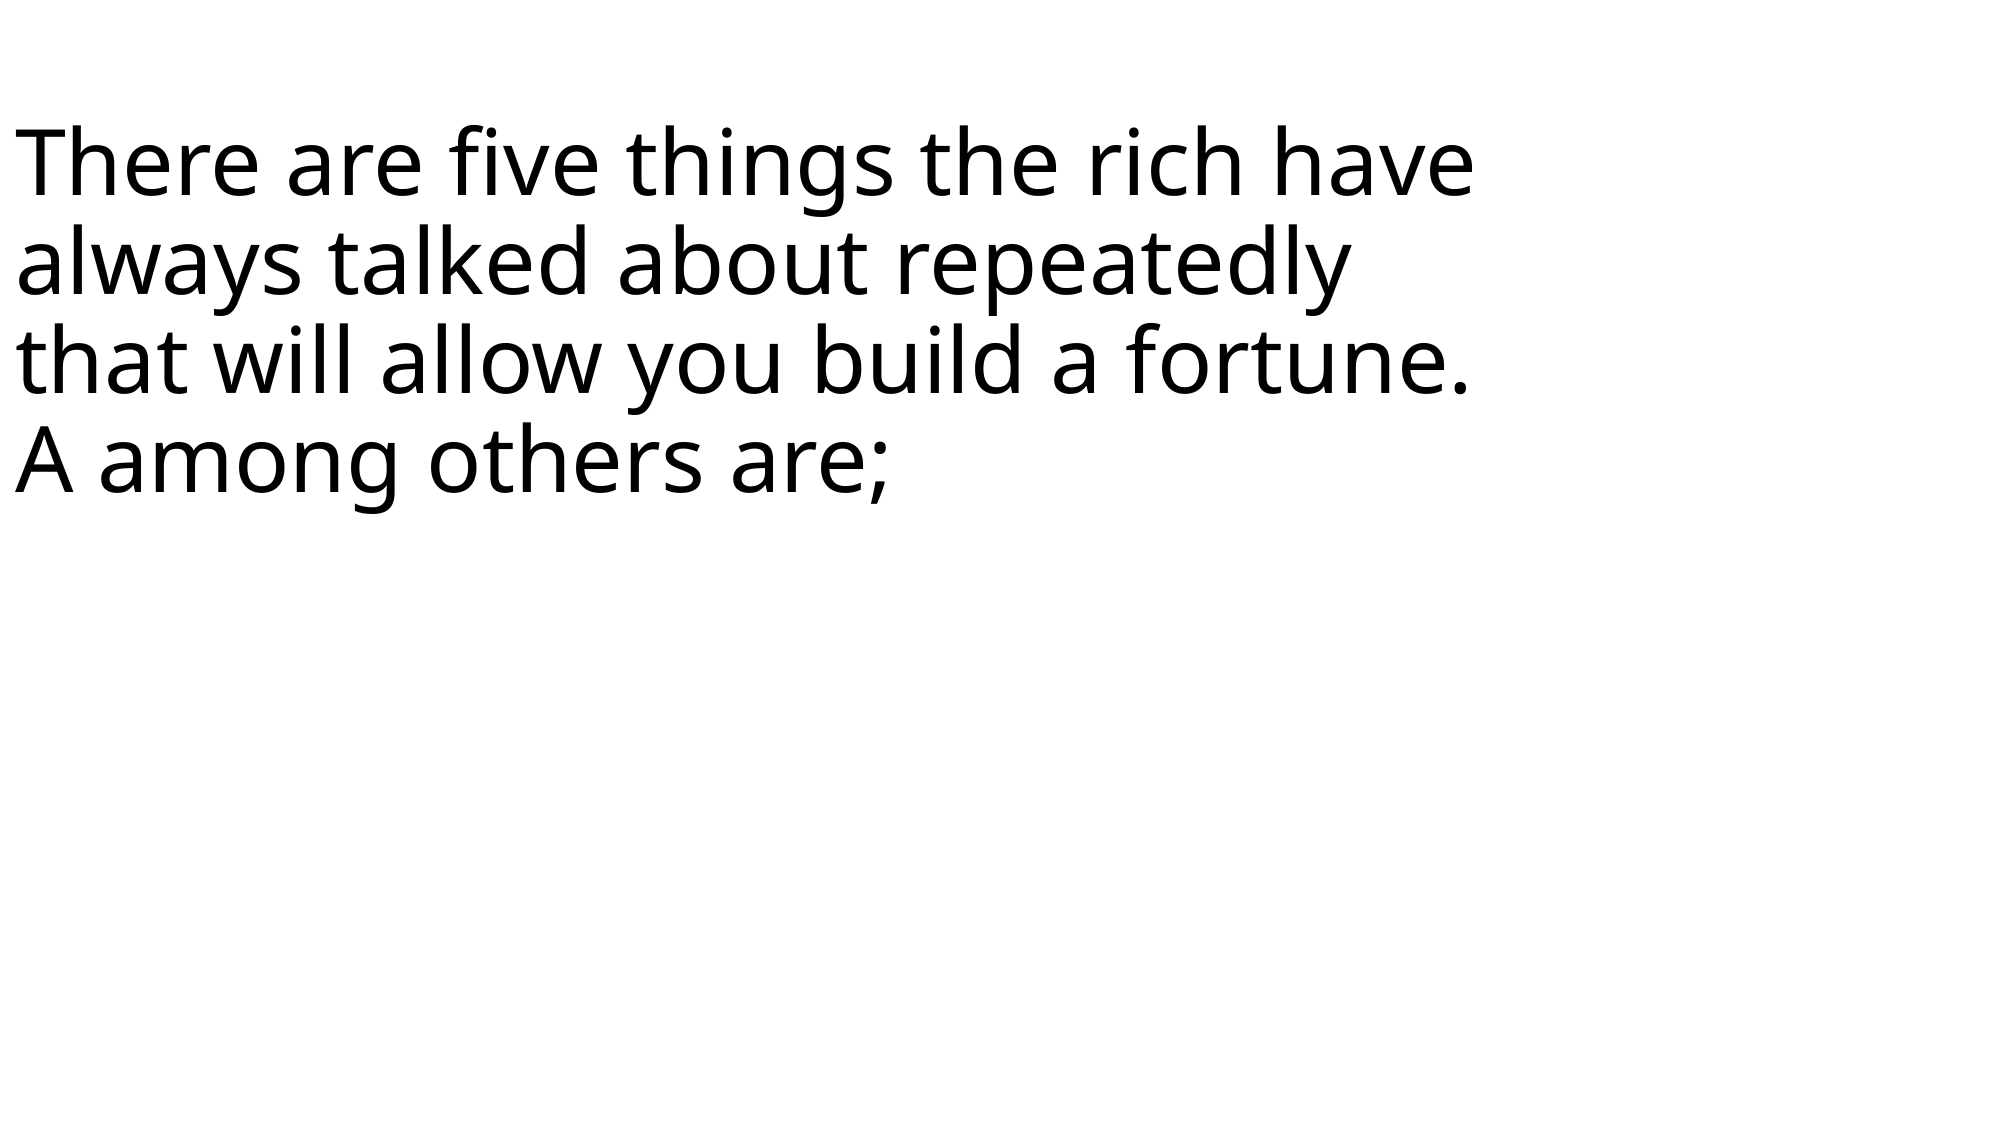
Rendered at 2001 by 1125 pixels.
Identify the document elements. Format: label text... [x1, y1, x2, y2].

title There are five things the rich have always talked about repeatedly that will allow you build a fortune. A among others are; [0, 52, 1500, 576]
